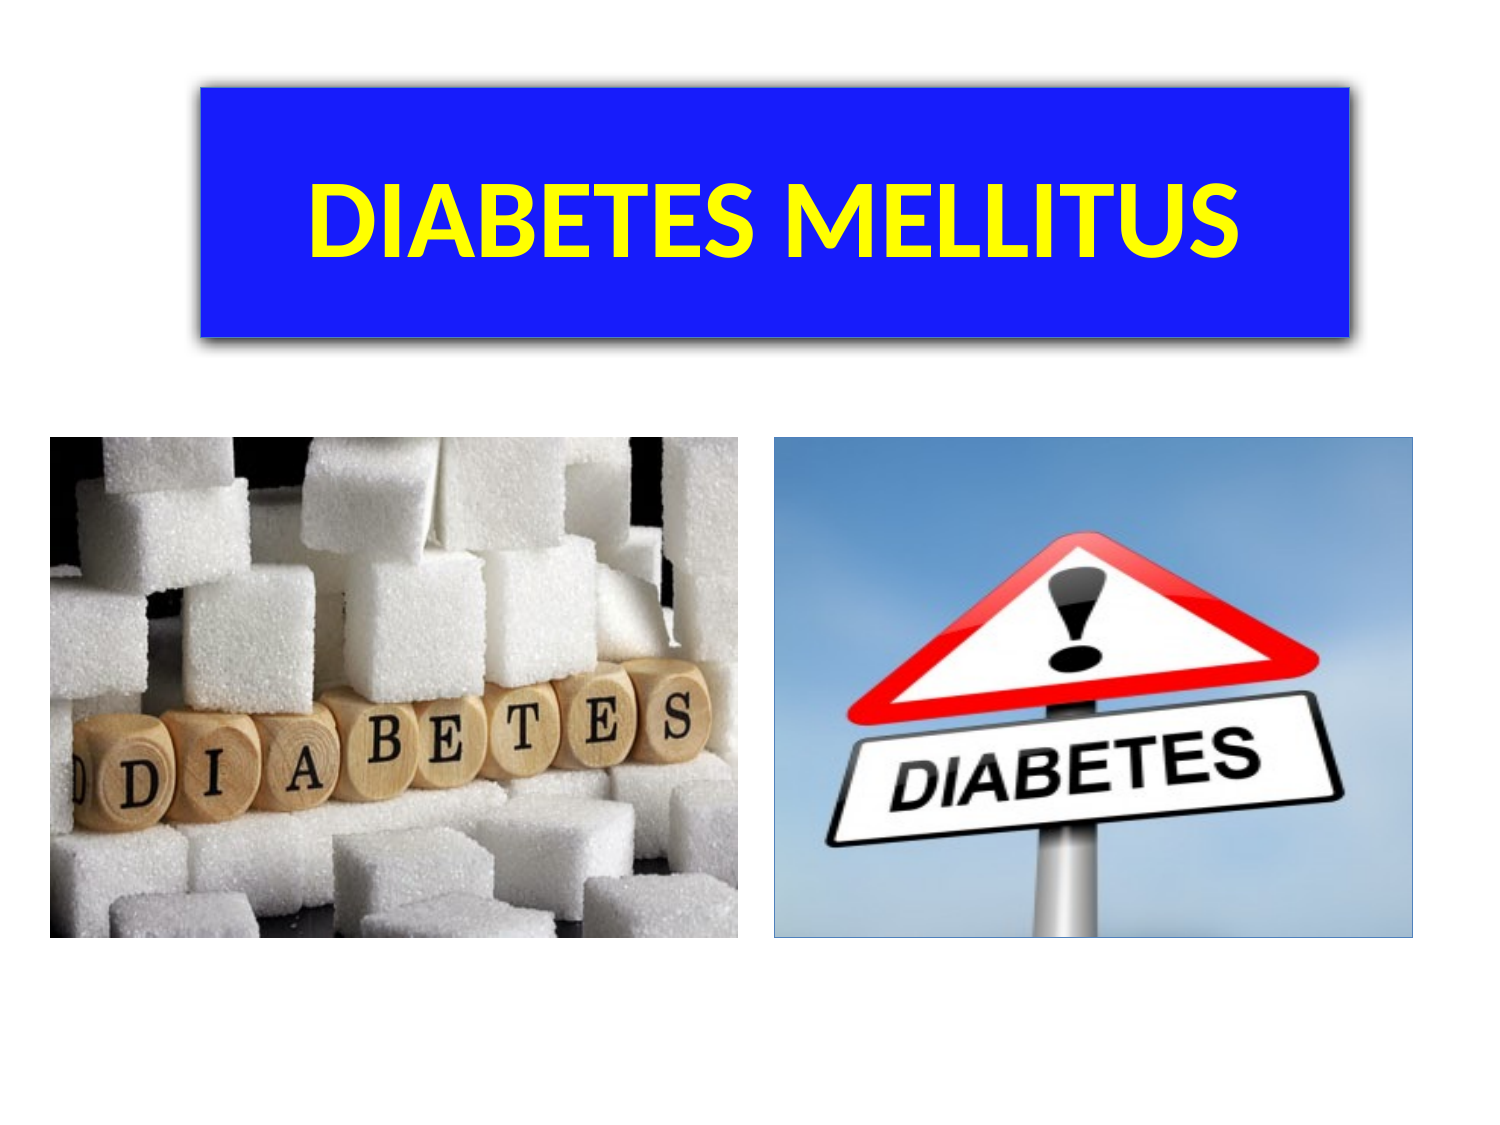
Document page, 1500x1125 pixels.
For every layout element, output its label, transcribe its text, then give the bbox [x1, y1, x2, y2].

picture [49, 437, 738, 938]
title DIABETES MELLITUS [200, 87, 1350, 338]
picture [774, 437, 1413, 938]
